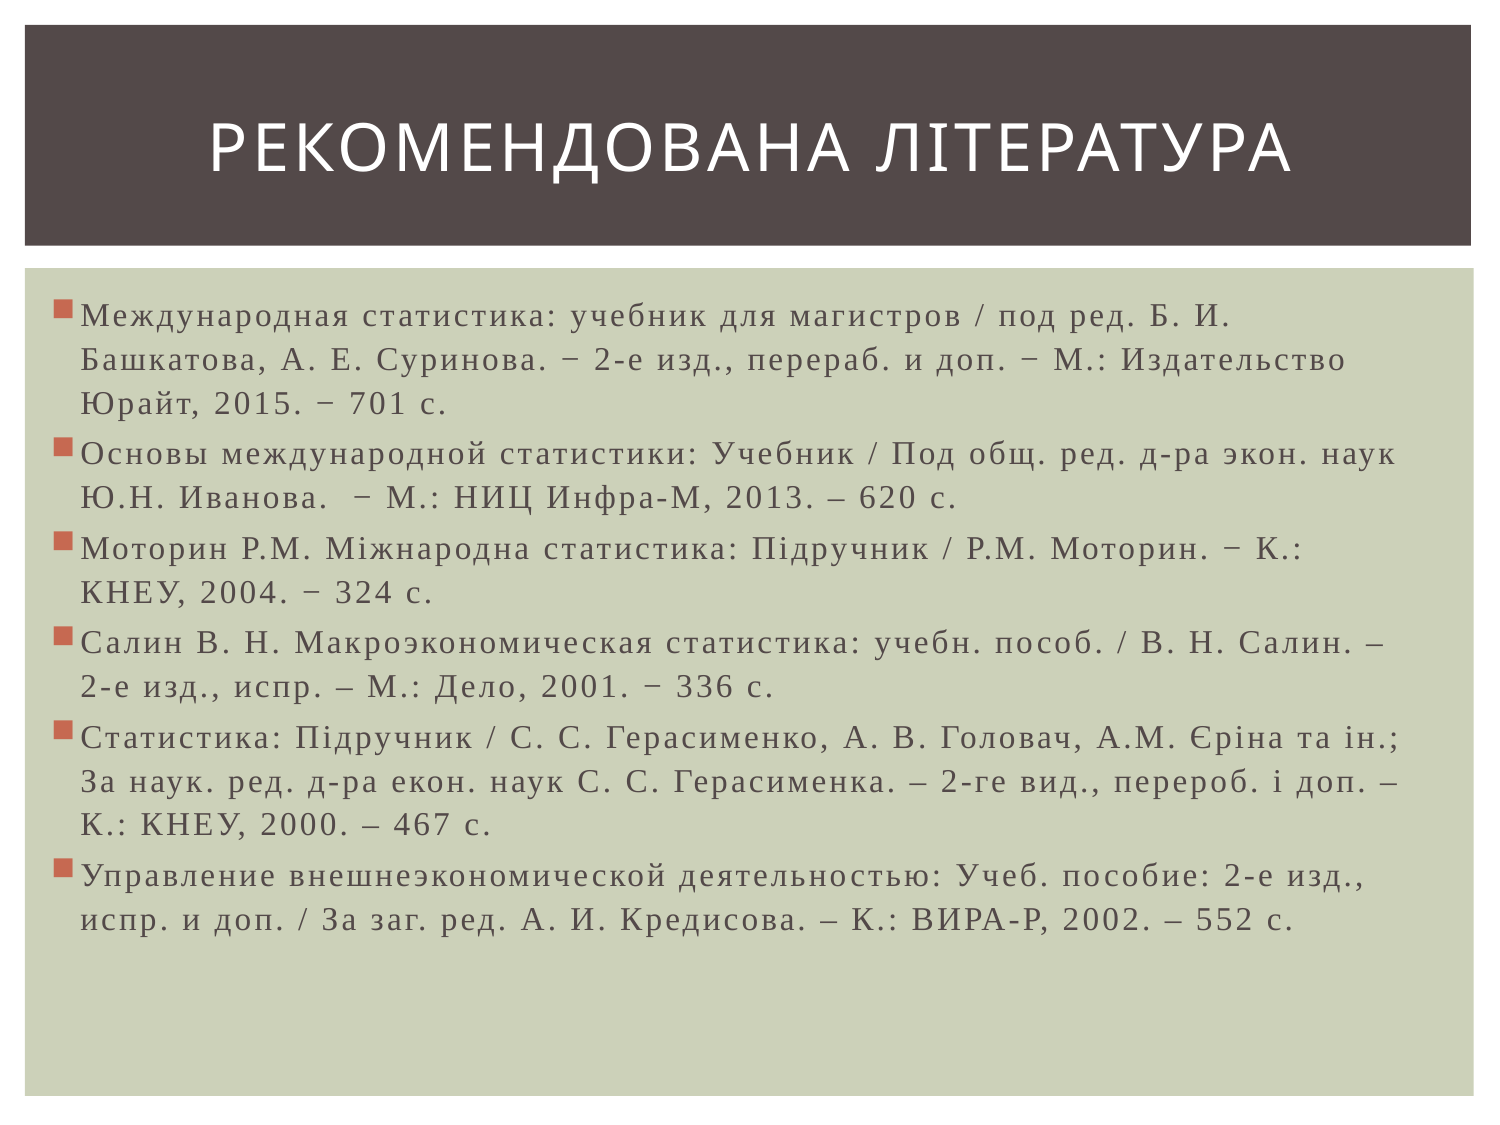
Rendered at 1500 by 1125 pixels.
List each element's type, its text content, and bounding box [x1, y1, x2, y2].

title РЕКОМЕНДОВАНА ЛІТЕРАТУРА [62, 58, 1438, 232]
list Международная статистика: учебник для магистров / под ред. Б. И. Башкатова, А. Е. Суринова. − 2-е изд., перераб. и доп. − М.: Издательство Юрайт, 2015. − 701 с. Основы международной статистики: Учебник / Под общ. ред. д-ра экон. наук Ю.Н. Иванова. − М.: НИЦ Инфра-М, 2013. – 620 с. Моторин Р.М. Міжнародна статистика: Підручник / Р.М. Моторин. − К.: КНЕУ, 2004. − 324 с. Салин В. Н. Макроэкономическая статистика: учебн. пособ. / В. Н. Салин. – 2-е изд., испр. – М.: Дело, 2001. − 336 с. Статистика: Підручник / С. С. Герасименко, А. В. Головач, А.М. Єріна та ін.; За наук. ред. д-ра екон. наук С. С. Герасименка. – 2-ге вид., перероб. і доп. – К.: КНЕУ, 2000. – 467 с. Управление внешнеэкономической деятельностью: Учеб. пособие: 2-е изд., испр. и доп. / За заг. ред. А. И. Кредисова. – К.: ВИРА-Р, 2002. – 552 с. [29, 281, 1442, 1005]
